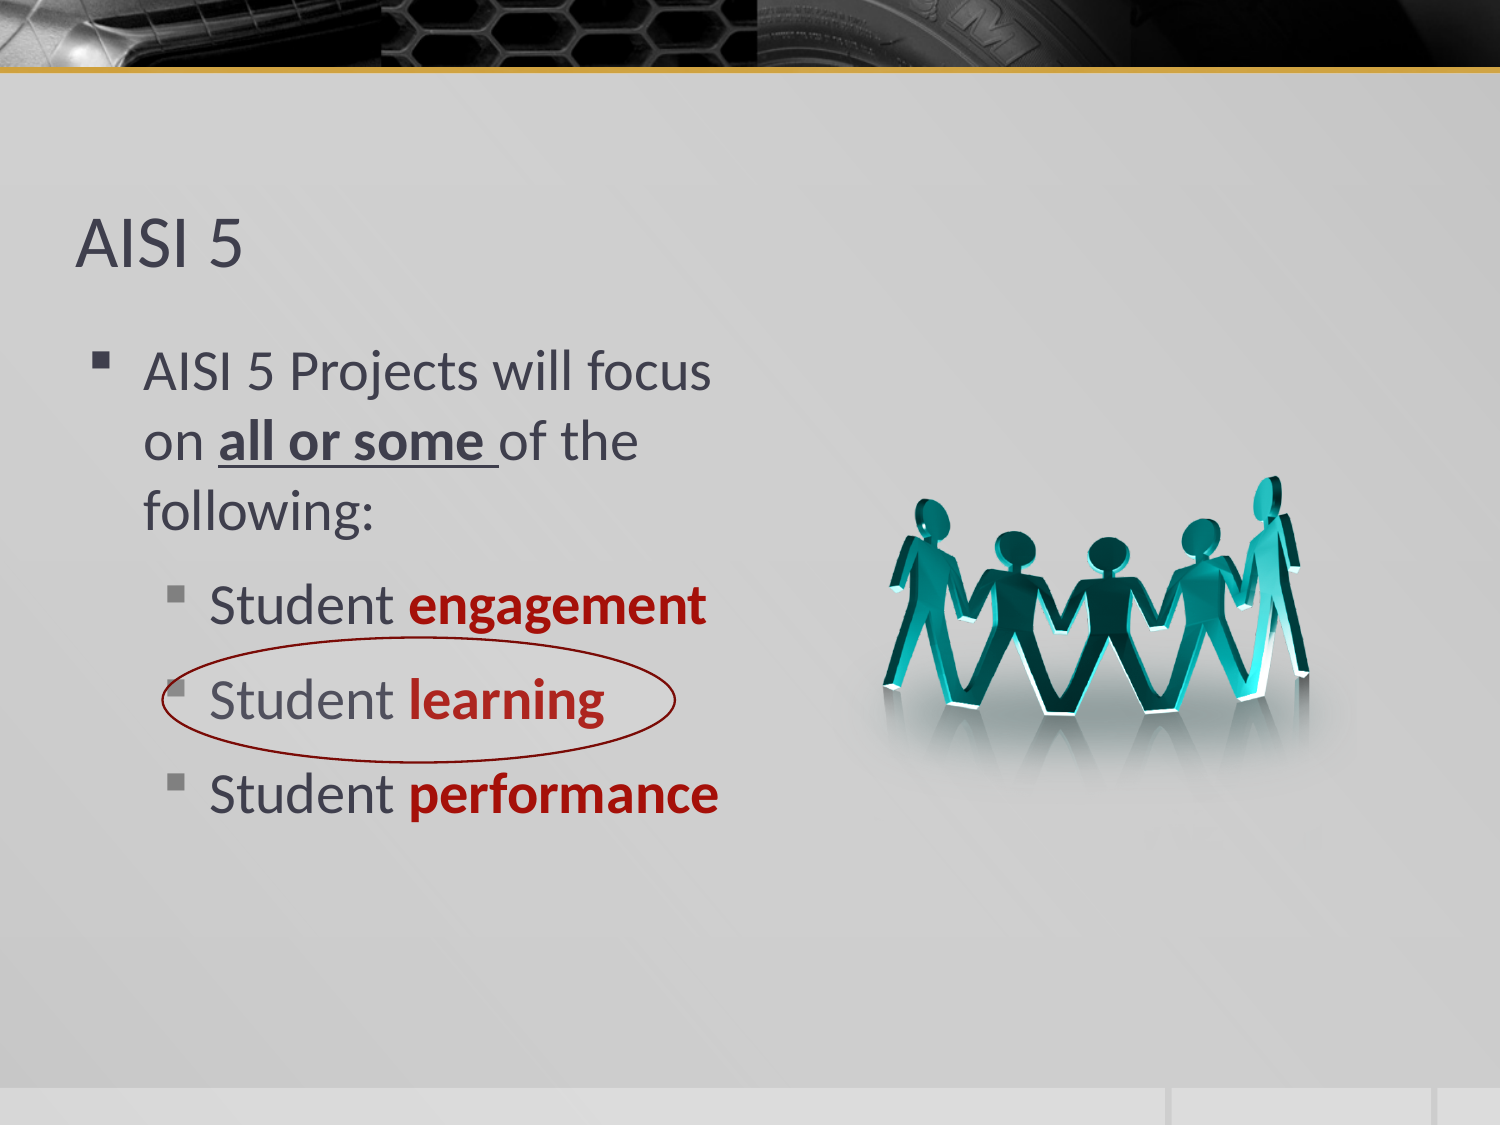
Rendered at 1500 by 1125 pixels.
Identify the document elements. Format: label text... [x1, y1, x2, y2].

picture [0, 0, 1500, 67]
list AISI 5 Projects will focus on all or some of the following: Student engagement Student learning Student performance [87, 324, 775, 1038]
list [830, 475, 1357, 850]
title AISI 5 [75, 162, 1425, 313]
text_box [161, 636, 677, 764]
